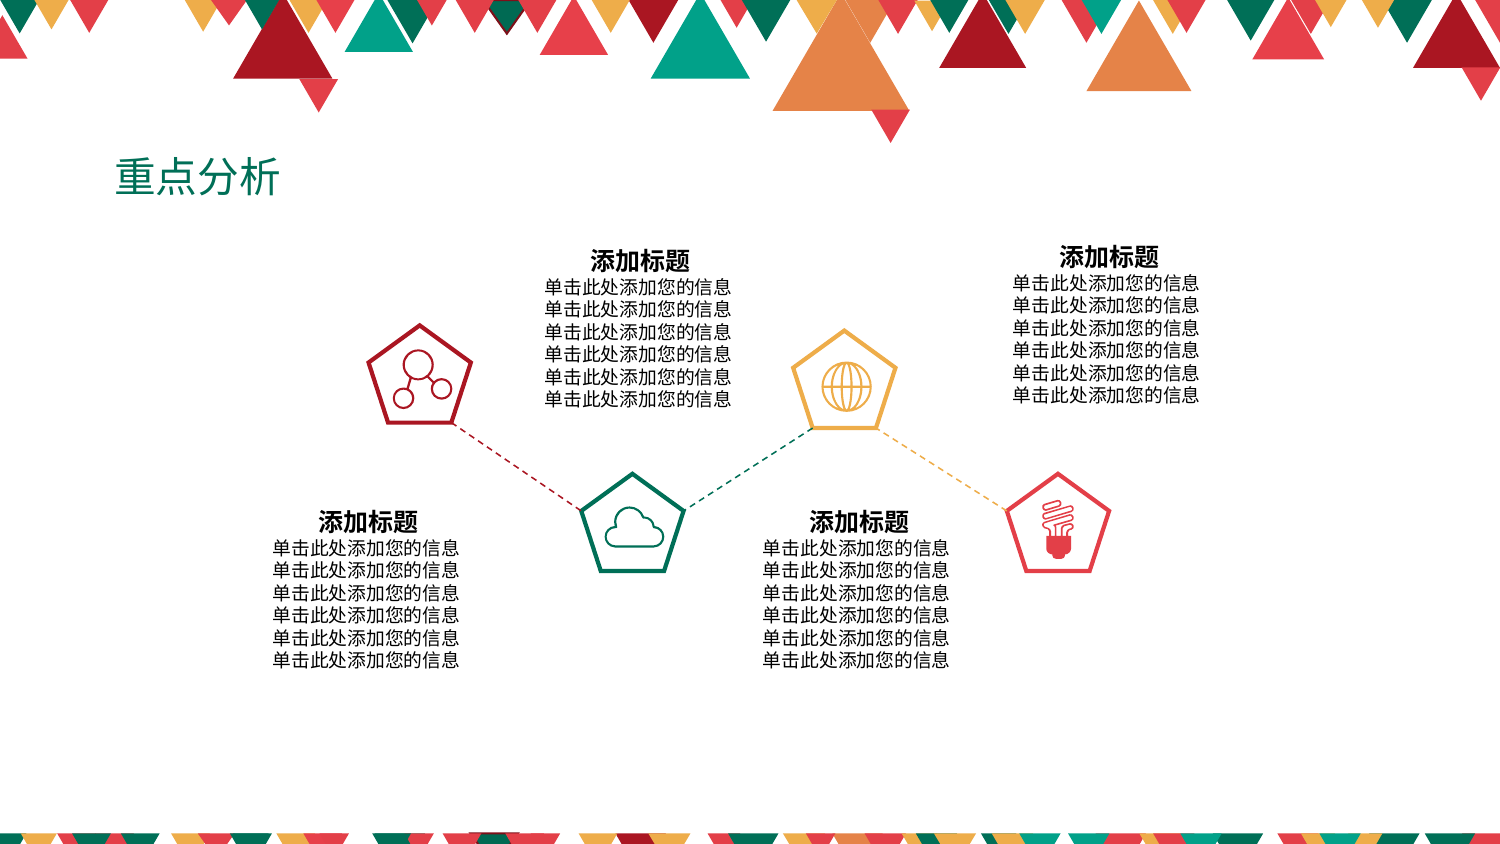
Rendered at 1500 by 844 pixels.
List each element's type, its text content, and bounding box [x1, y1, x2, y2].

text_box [257, 498, 477, 681]
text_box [683, 428, 813, 511]
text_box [1006, 473, 1110, 572]
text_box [451, 422, 582, 511]
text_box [793, 330, 896, 429]
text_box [748, 499, 967, 681]
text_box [529, 238, 749, 420]
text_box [875, 428, 1007, 511]
text_box 重点分析 [99, 142, 297, 208]
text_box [998, 234, 1217, 416]
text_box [581, 473, 684, 572]
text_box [368, 325, 471, 423]
